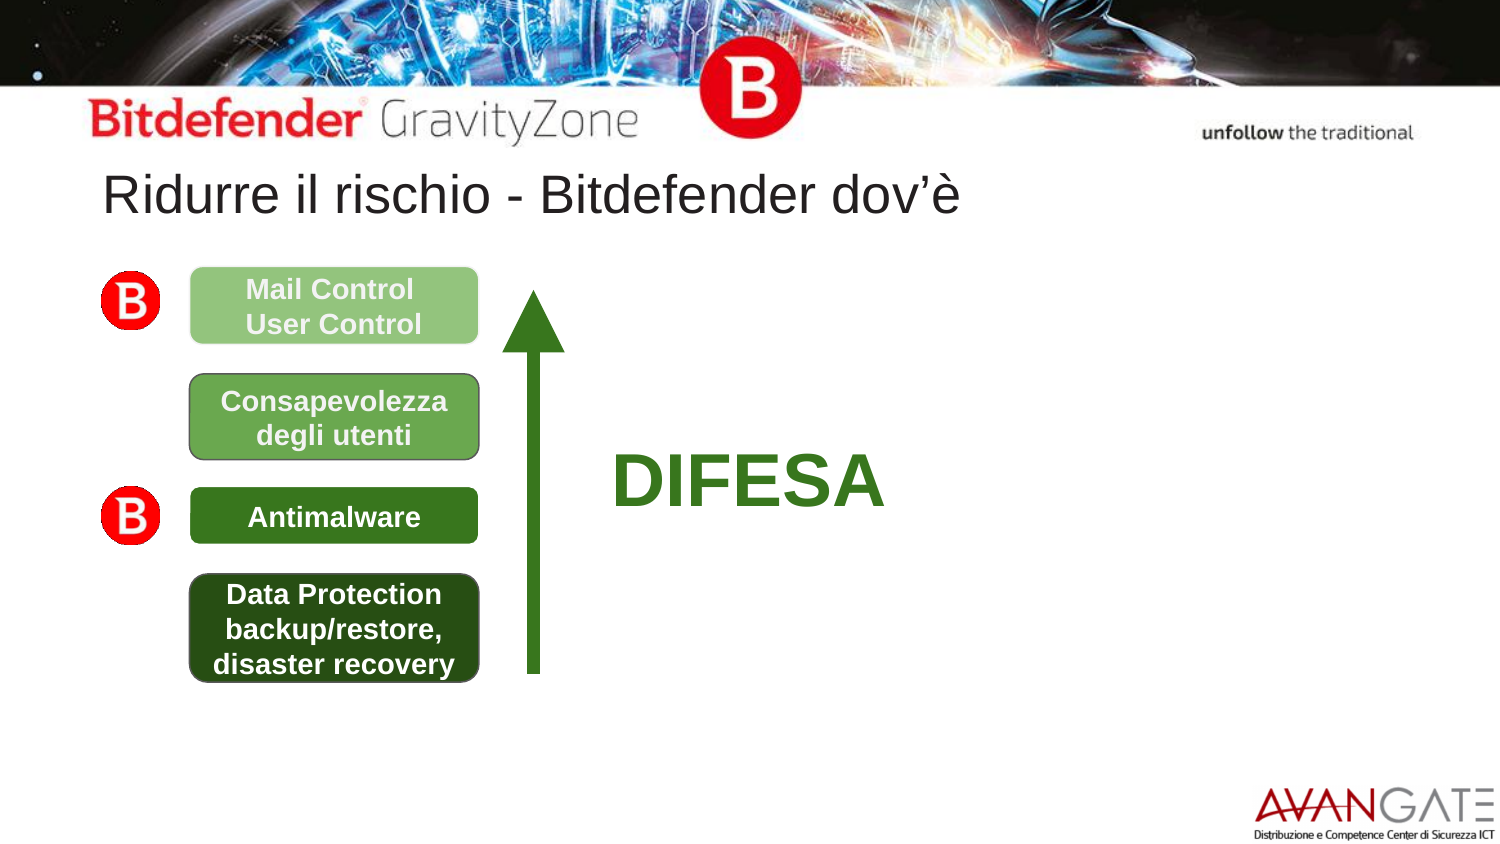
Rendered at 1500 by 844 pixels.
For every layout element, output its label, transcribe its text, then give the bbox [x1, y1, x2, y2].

picture [101, 486, 161, 545]
picture [0, 0, 1500, 149]
text_box DIFESA [596, 416, 1008, 525]
text_box Mail Control User Control [189, 266, 479, 345]
text_box Consapevolezza degli utenti [189, 373, 479, 460]
text_box Antimalware [189, 486, 479, 545]
text_box Data Protection backup/restore, disaster recovery [189, 573, 479, 683]
picture [1251, 785, 1500, 844]
picture [101, 271, 161, 331]
text_box Ridurre il rischio - Bitdefender dov’è [87, 156, 1413, 235]
